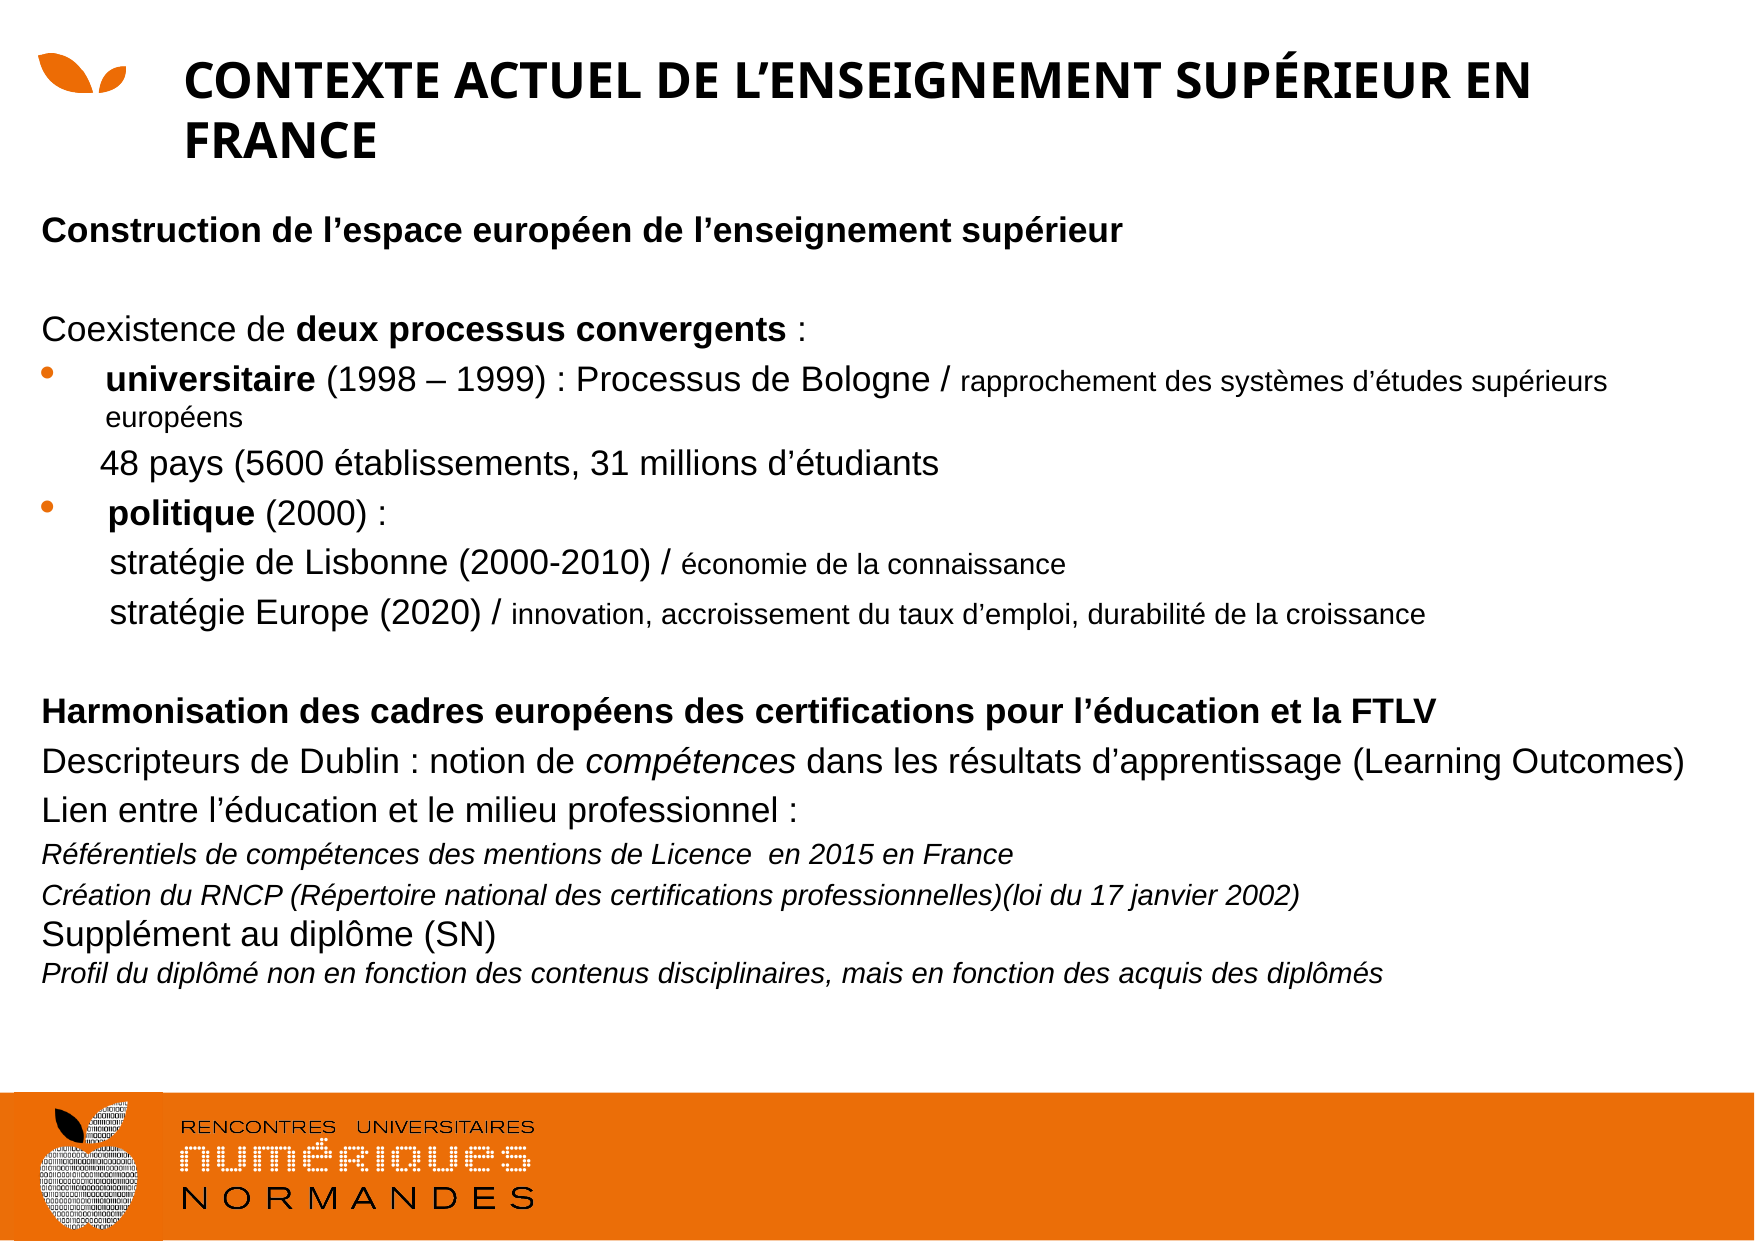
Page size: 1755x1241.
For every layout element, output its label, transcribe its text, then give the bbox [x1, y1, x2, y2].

list Construction de l’espace européen de l’enseignement supérieur Coexistence de deux processus convergents : universitaire (1998 – 1999) : Processus de Bologne / rapprochement des systèmes d’études supérieurs européens 48 pays (5600 établissements, 31 millions d’étudiants politique (2000) : stratégie de Lisbonne (2000-2010) / économie de la connaissance stratégie Europe (2020) / innovation, accroissement du taux d’emploi, durabilité de la croissance Harmonisation des cadres européens des certifications pour l’éducation et la FTLV Descripteurs de Dublin : notion de compétences dans les résultats d’apprentissage (Learning Outcomes) Lien entre l’éducation et le milieu professionnel : Référentiels de compétences des mentions de Licence en 2015 en France Création du RNCP (Répertoire national des certifications professionnelles)(loi du 17 janvier 2002) Supplément au diplôme (SN) Profil du diplômé non en fonction des contenus disciplinaires, mais en fonction des acquis des diplômés [41, 206, 1704, 1070]
picture [180, 1118, 541, 1217]
title Contexte actuel de l’enseignement supérieur en France [168, 41, 1728, 207]
picture [14, 1092, 163, 1241]
picture [38, 53, 126, 93]
